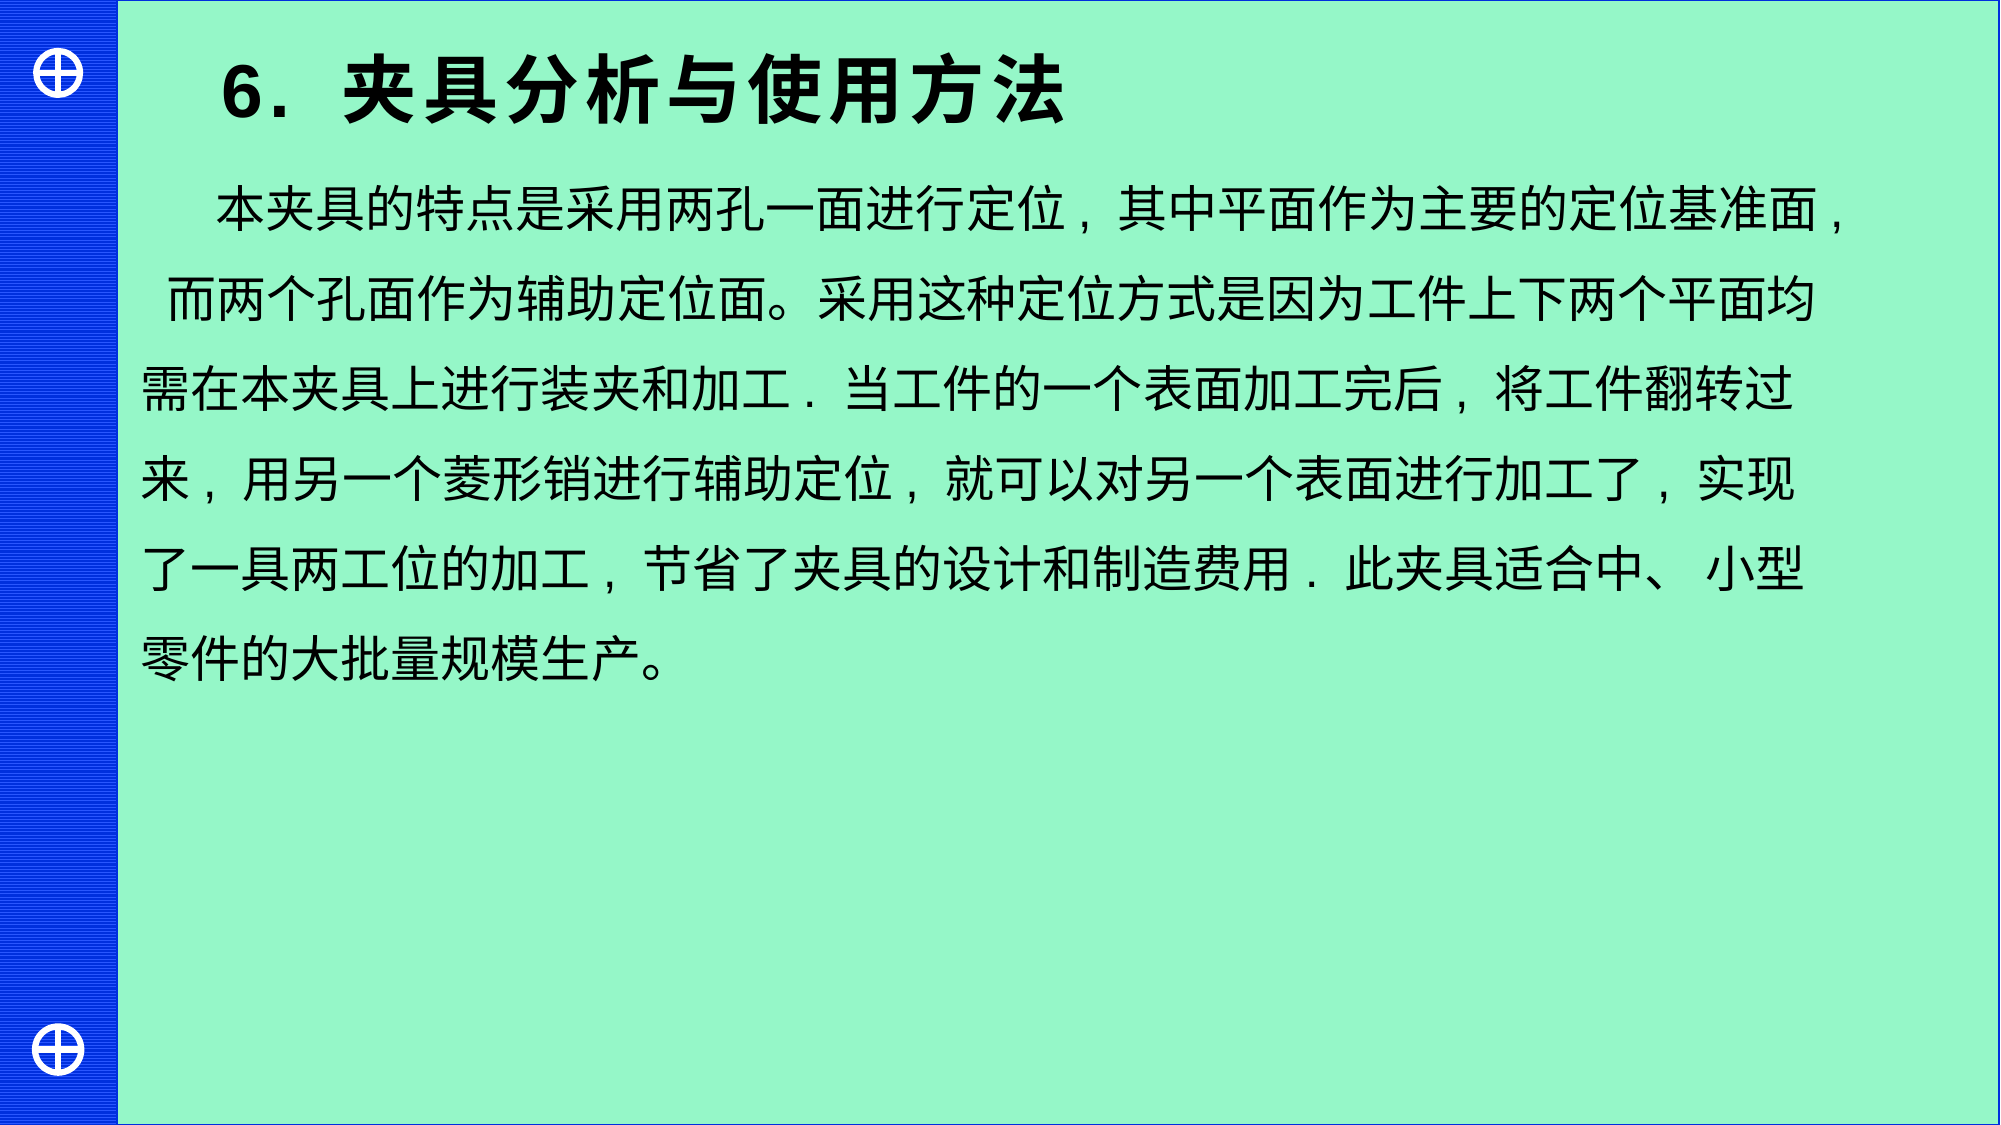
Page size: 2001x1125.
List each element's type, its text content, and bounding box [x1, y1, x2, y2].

text_box 6. 夹具分析与使用方法 [126, 18, 1414, 139]
text_box 本夹具的特点是采用两孔一面进行定位, 其中平面作为主要的定位基准面, 而两个孔面作为辅助定位面。采用这种定位方式是因为工件上下两个平面均需在本夹具上进行装夹和加工. 当工件的一个表面加工完后, 将工件翻转过来, 用另一个菱形销进行辅助定位, 就可以对另一个表面进行加工了, 实现了一具两工位的加工, 节省了夹具的设计和制造费用. 此夹具适合中、 小型零件的大批量规模生产。 [126, 139, 1833, 695]
